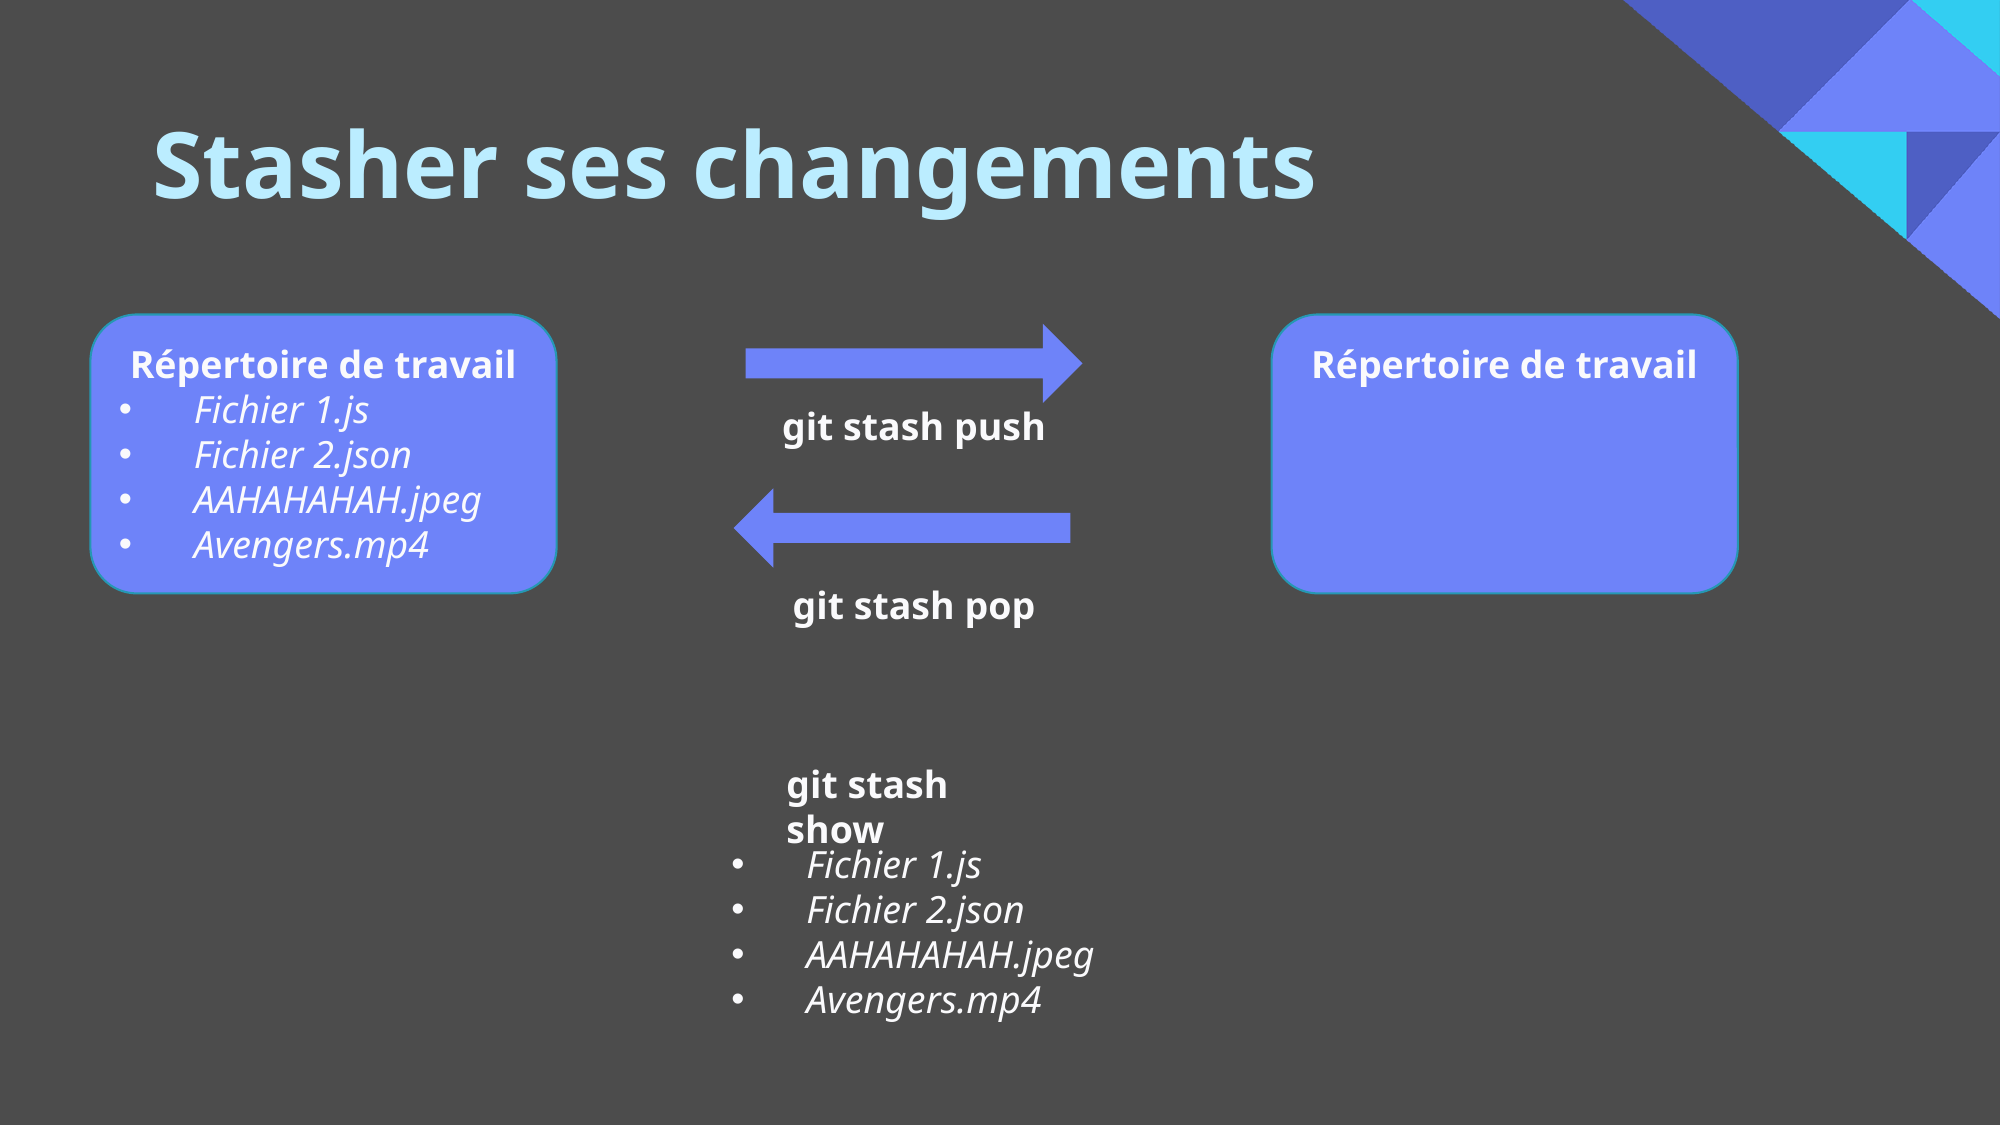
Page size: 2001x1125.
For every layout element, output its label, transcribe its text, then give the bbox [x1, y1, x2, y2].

title Stasher ses changements [137, 59, 1863, 278]
picture [1622, 0, 2000, 319]
text_box [744, 321, 1085, 395]
text_box git stash push [575, 395, 1253, 456]
text_box git stash show [771, 753, 1048, 859]
text_box Fichier 1.js Fichier 2.json AAHAHAHAH.jpeg Avengers.mp4 [716, 833, 1142, 1029]
text_box Répertoire de travail [1270, 313, 1739, 595]
text_box git stash pop [575, 574, 1253, 635]
text_box Répertoire de travail Fichier 1.js Fichier 2.json AAHAHAHAH.jpeg Avengers.mp4 [89, 313, 558, 595]
text_box [732, 485, 1072, 571]
